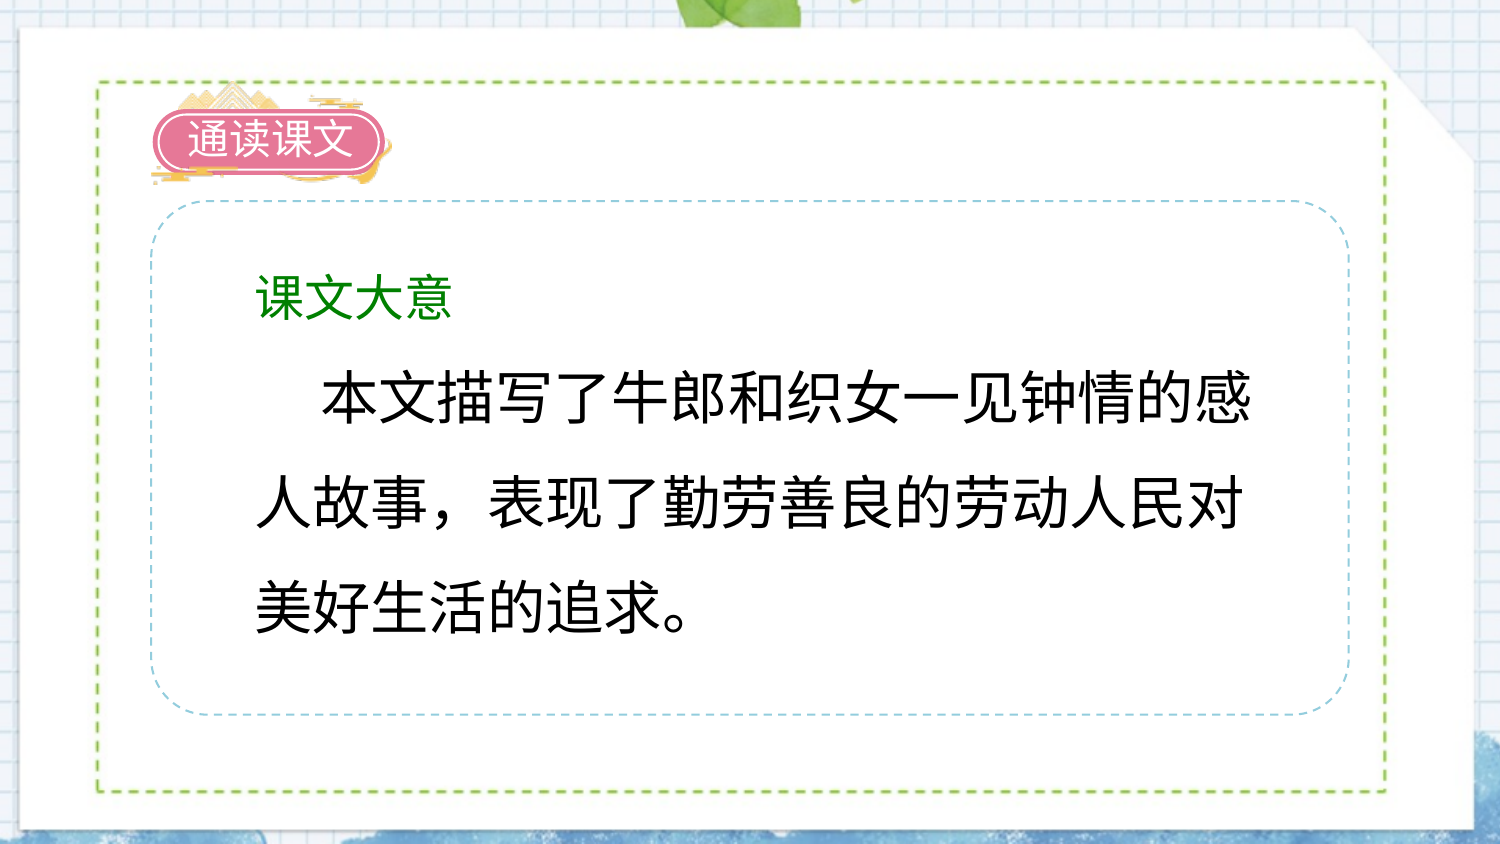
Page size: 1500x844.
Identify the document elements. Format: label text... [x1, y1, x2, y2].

picture [0, 0, 1500, 844]
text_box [151, 81, 392, 185]
text_box [150, 200, 1350, 716]
text_box 课文大意 本文描写了牛郎和织女一见钟情的感人故事，表现了勤劳善良的劳动人民对美好生活的追求。 [239, 229, 1290, 649]
